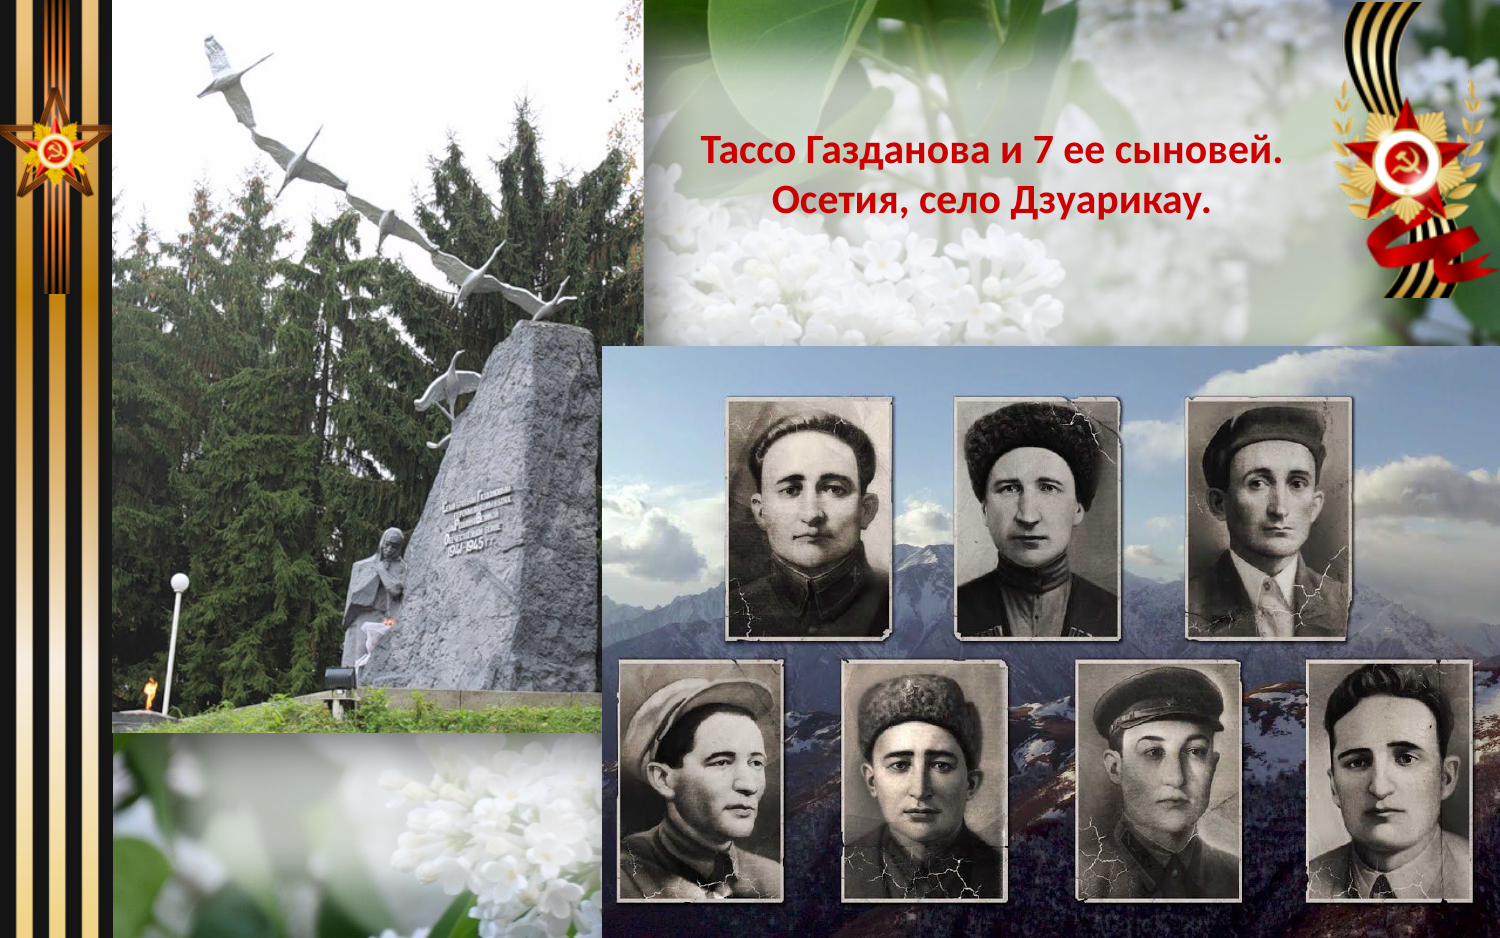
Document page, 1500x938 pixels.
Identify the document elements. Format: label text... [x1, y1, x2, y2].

text_box Тассо Газданова и 7 ее сыновей. Осетия, село Дзуарикау. [655, 114, 1329, 230]
picture [0, 0, 1500, 938]
